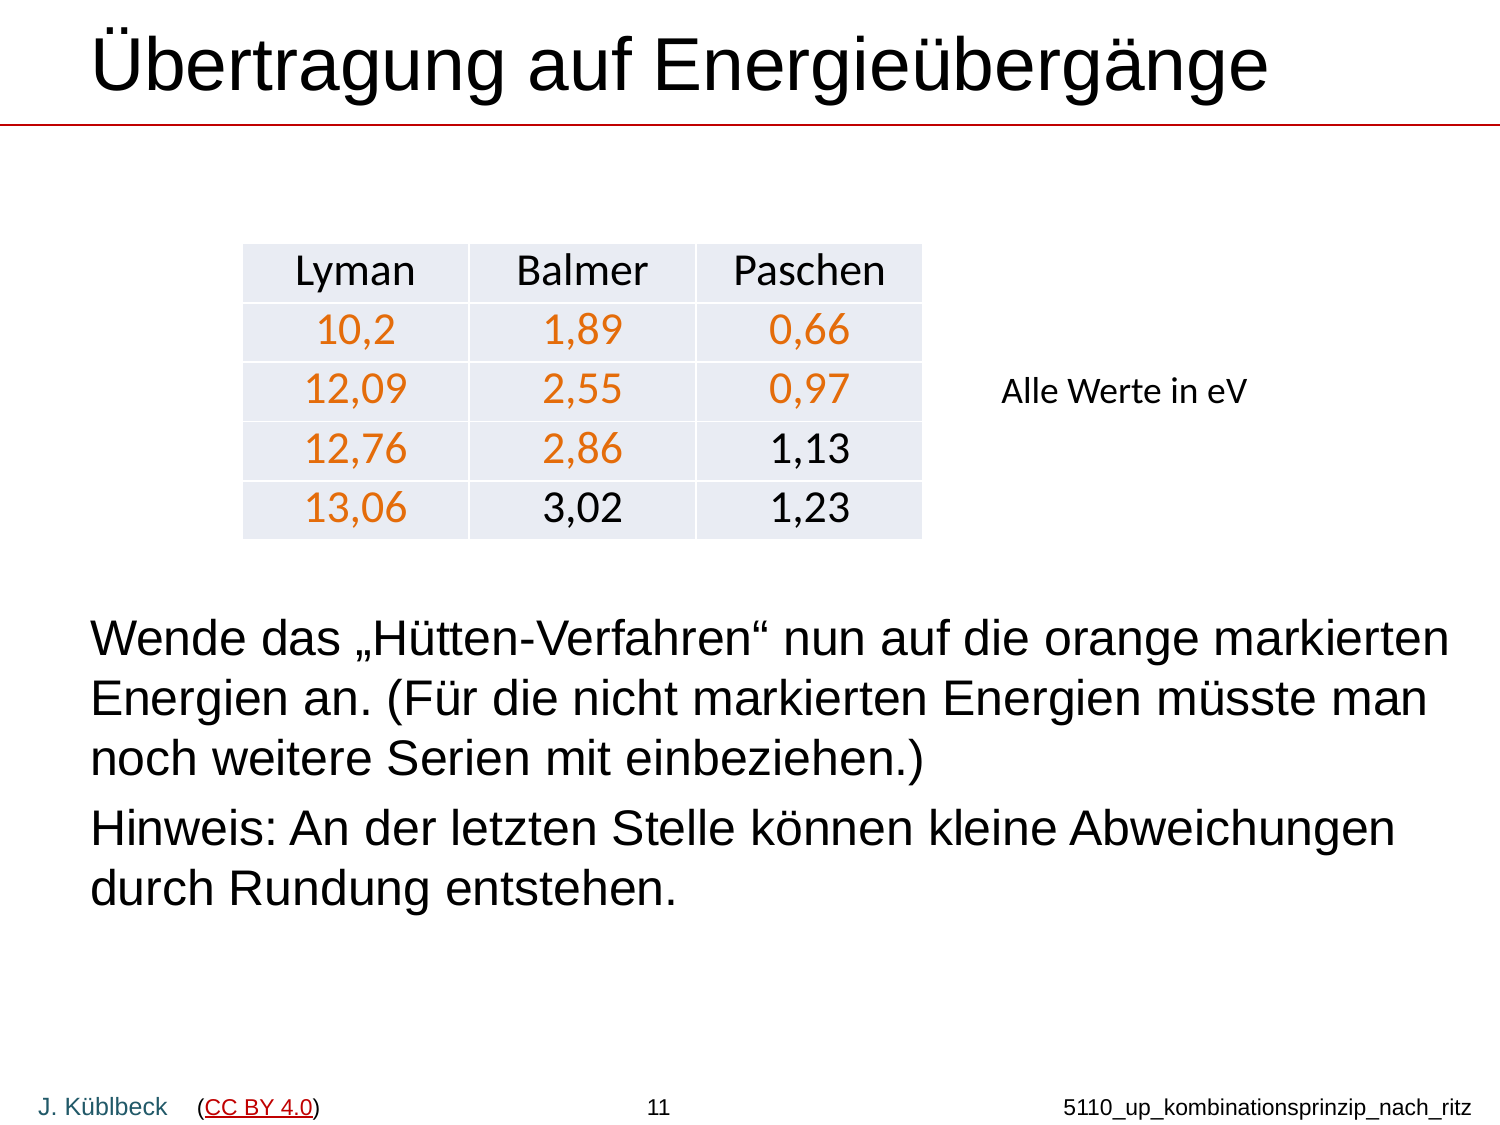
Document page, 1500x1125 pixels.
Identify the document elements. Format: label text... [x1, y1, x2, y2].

table_cell 0,66 [697, 304, 922, 361]
table_cell 0,97 [697, 363, 922, 421]
table_header Paschen [697, 244, 922, 302]
table_cell 10,2 [243, 304, 468, 361]
table_cell 1,23 [697, 482, 922, 539]
table_cell 2,55 [470, 363, 695, 421]
table_cell 3,02 [470, 482, 695, 539]
table_cell 1,89 [470, 304, 695, 361]
table_cell 2,86 [470, 422, 695, 480]
table_cell 13,06 [243, 482, 468, 539]
title Übertragung auf Energieübergänge [74, 0, 1425, 121]
table_cell 12,09 [243, 363, 468, 421]
text_box Alle Werte in eV [986, 358, 1263, 418]
table_header Balmer [470, 244, 695, 302]
list Wende das „Hütten-Verfahren“ nun auf die orange markierten Energien an. (Für die nicht markierten Energien müsste man noch weitere Serien mit einbeziehen.) Hinweis: An der letzten Stelle können kleine Abweichungen durch Rundung entstehen. [75, 597, 1471, 1106]
table_cell 12,76 [243, 422, 468, 480]
table_header Lyman [243, 244, 468, 302]
table_cell 1,13 [697, 422, 922, 480]
